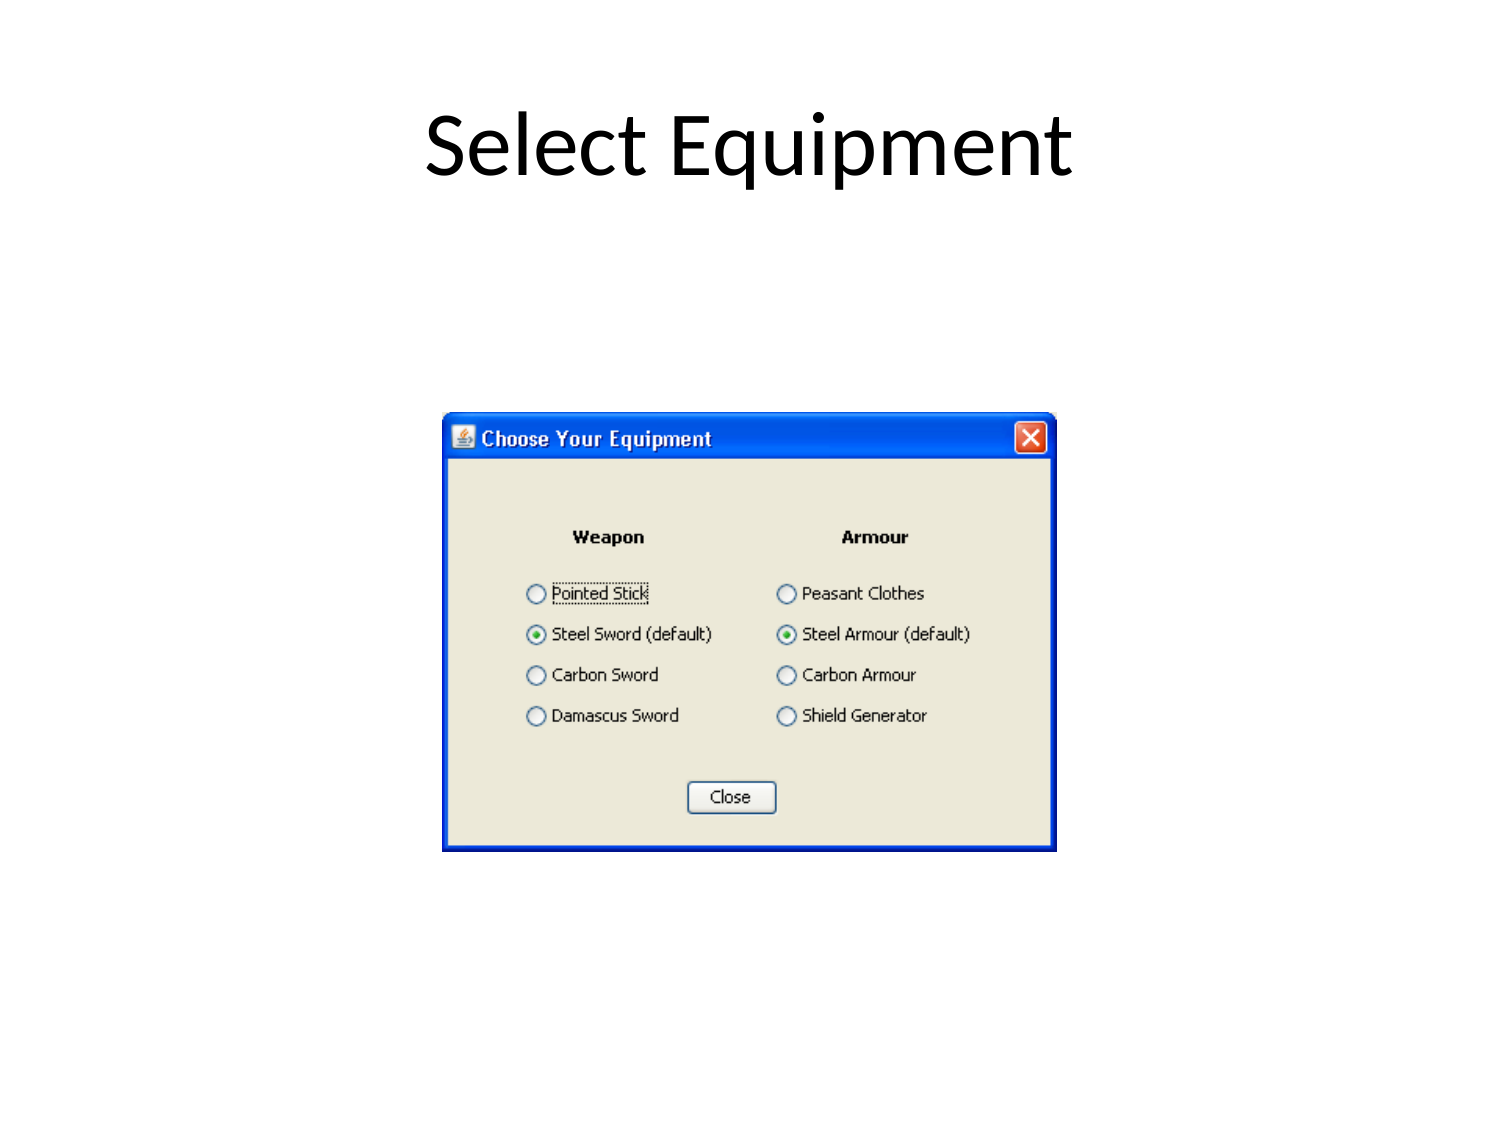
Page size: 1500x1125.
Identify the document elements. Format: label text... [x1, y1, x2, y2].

picture [442, 412, 1058, 852]
title Select Equipment [75, 45, 1425, 233]
